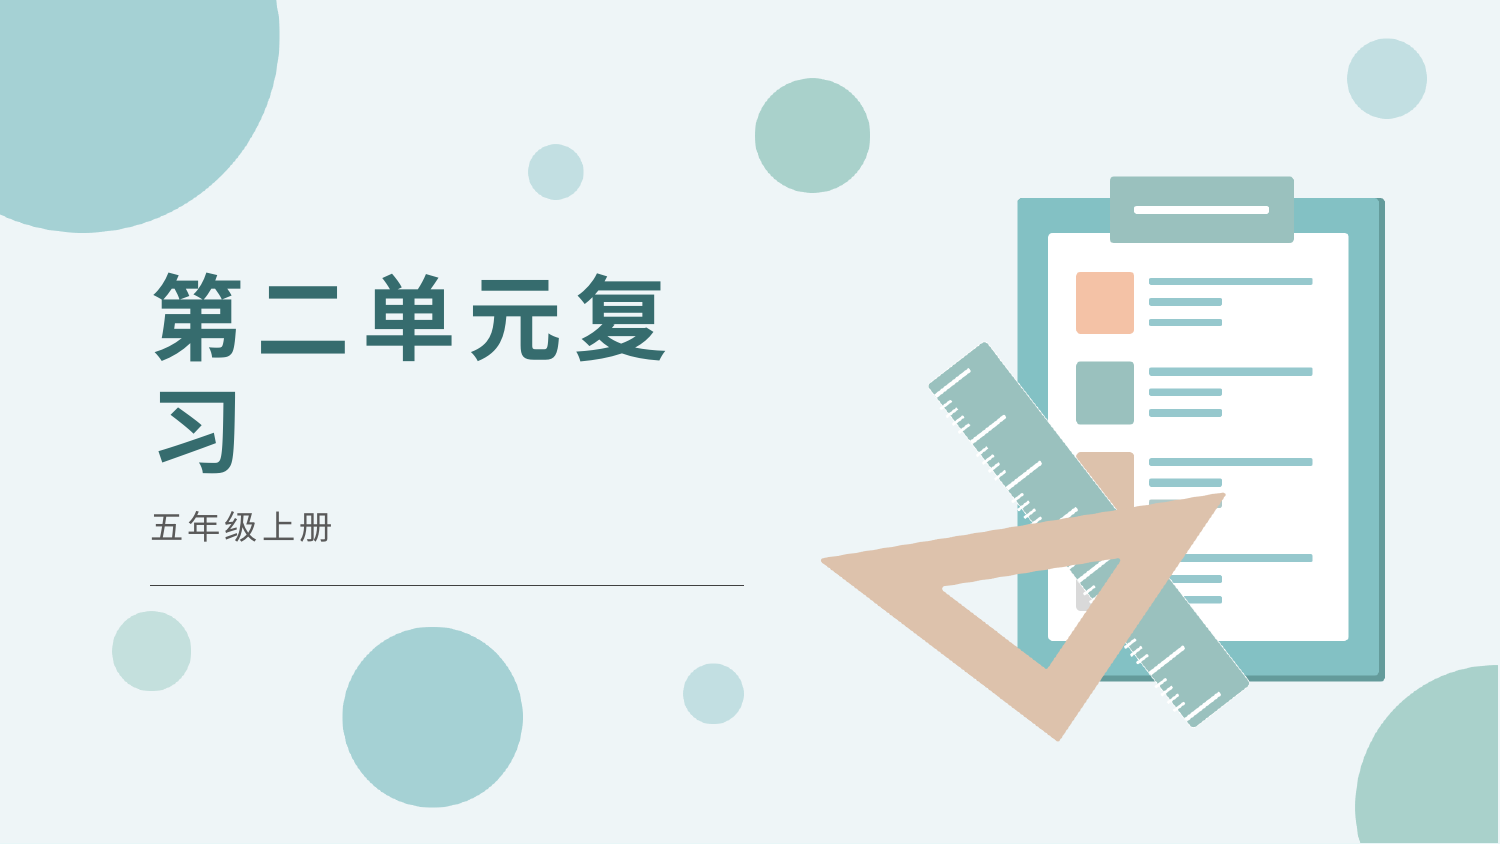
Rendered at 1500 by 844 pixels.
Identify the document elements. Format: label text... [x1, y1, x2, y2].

picture [0, 0, 1500, 843]
text_box 第二单元复习 [150, 257, 744, 485]
text_box 五年级上册 [149, 506, 744, 552]
